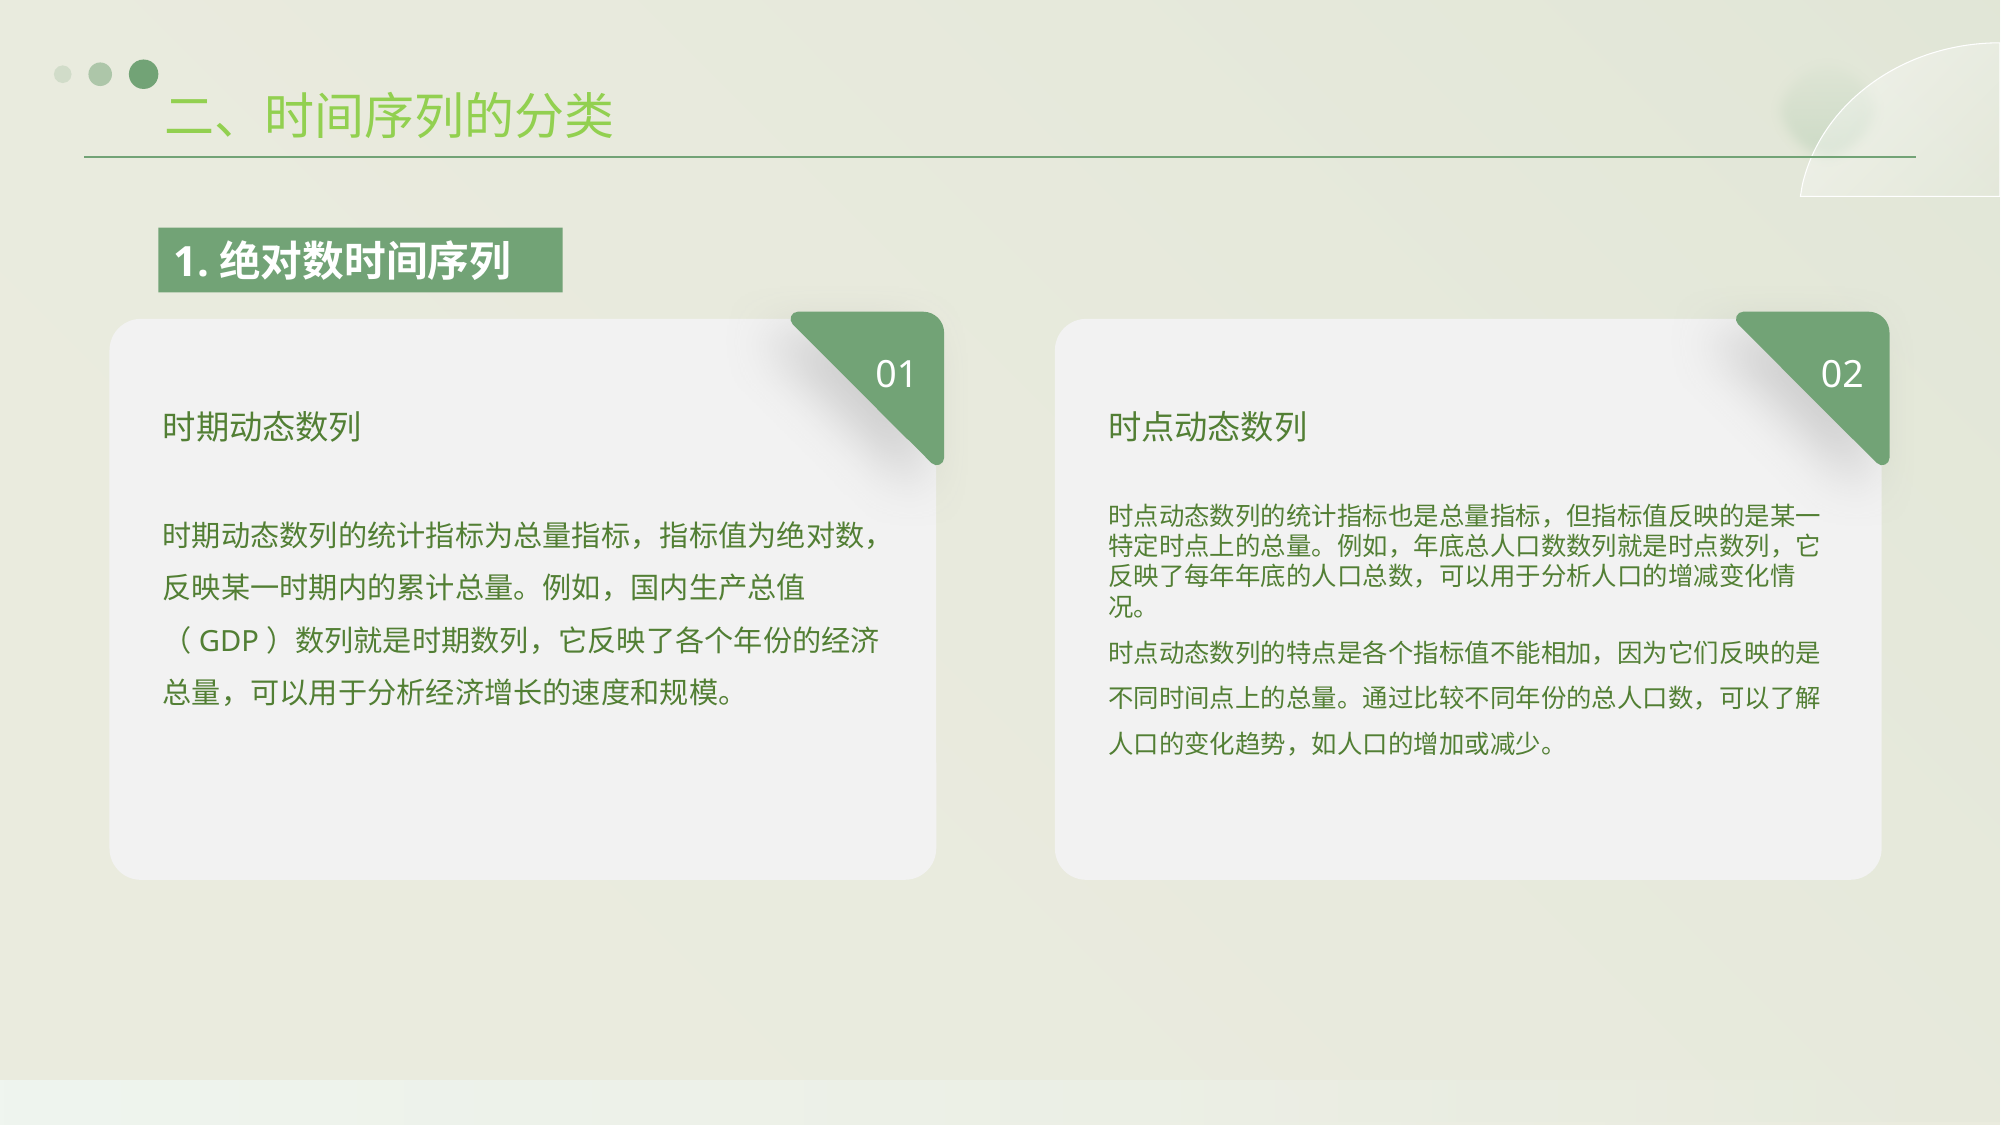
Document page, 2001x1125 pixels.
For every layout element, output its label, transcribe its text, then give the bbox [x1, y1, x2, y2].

text_box [1054, 318, 1882, 880]
text_box [790, 311, 945, 381]
text_box [1736, 311, 1890, 382]
text_box 02 [1795, 340, 1890, 400]
text_box [868, 400, 945, 466]
text_box 1.绝对数时间序列 [158, 227, 563, 293]
text_box [53, 65, 72, 84]
text_box 时期动态数列的统计指标为总量指标，指标值为绝对数，反映某一时期内的累计总量。例如，国内生产总值（GDP）数列就是时期数列，它反映了各个年份的经济总量，可以用于分析经济增长的速度和规模。 [162, 499, 884, 819]
text_box [88, 62, 113, 87]
text_box [1813, 400, 1890, 466]
text_box 时点动态数列的统计指标也是总量指标，但指标值反映的是某一特定时点上的总量。例如，年底总人口数数列就是时点数列，它反映了每年年底的人口总数，可以用于分析人口的增减变化情况。 时点动态数列的特点是各个指标值不能相加，因为它们反映的是不同时间点上的总量。通过比较不同年份的总人口数，可以了解人口的变化趋势，如人口的增加或减少。 [1108, 499, 1829, 819]
text_box 01 [849, 340, 945, 400]
text_box [109, 318, 937, 880]
text_box 时点动态数列 [1108, 386, 1796, 458]
text_box [131, 59, 156, 66]
text_box 二、时间序列的分类 [121, 66, 615, 156]
text_box 时期动态数列 [162, 386, 850, 458]
